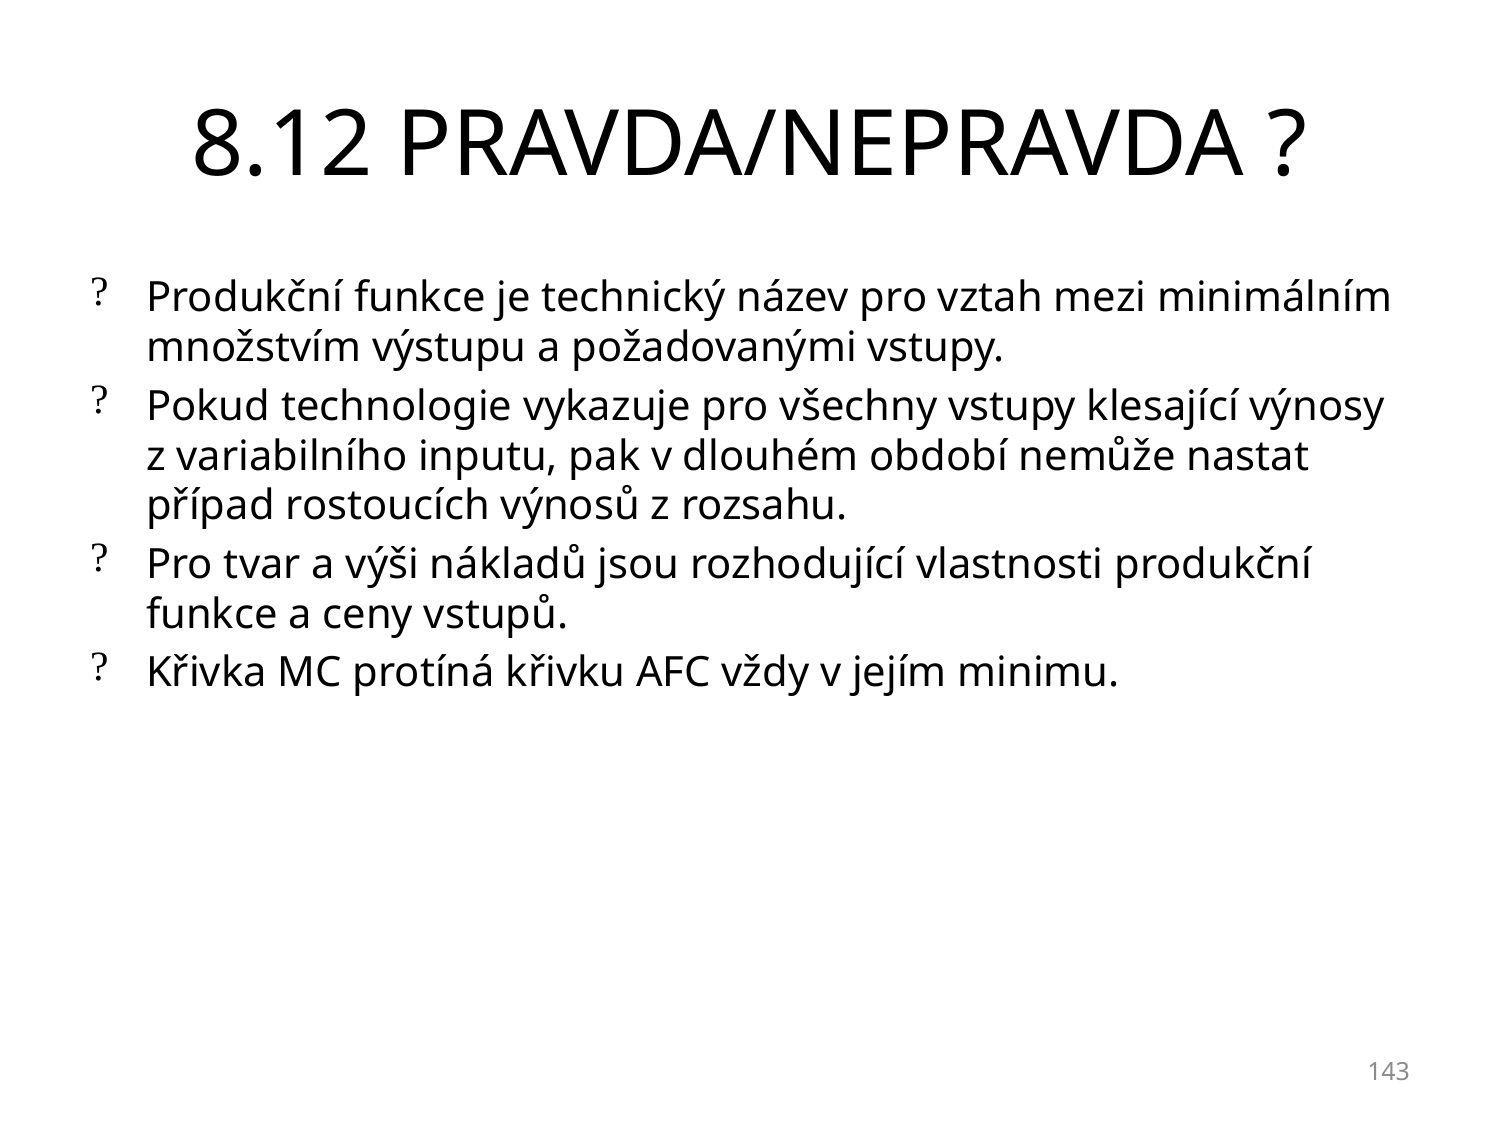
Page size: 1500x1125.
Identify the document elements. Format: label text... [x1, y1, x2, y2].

slide_number 143 [1074, 1042, 1425, 1103]
list Produkční funkce je technický název pro vztah mezi minimálním množstvím výstupu a požadovanými vstupy. Pokud technologie vykazuje pro všechny vstupy klesající výnosy z variabilního inputu, pak v dlouhém období nemůže nastat případ rostoucích výnosů z rozsahu. Pro tvar a výši nákladů jsou rozhodující vlastnosti produkční funkce a ceny vstupů. Křivka MC protíná křivku AFC vždy v jejím minimu. [75, 262, 1425, 1005]
title 8.12 PRAVDA/NEPRAVDA ? [75, 45, 1425, 233]
